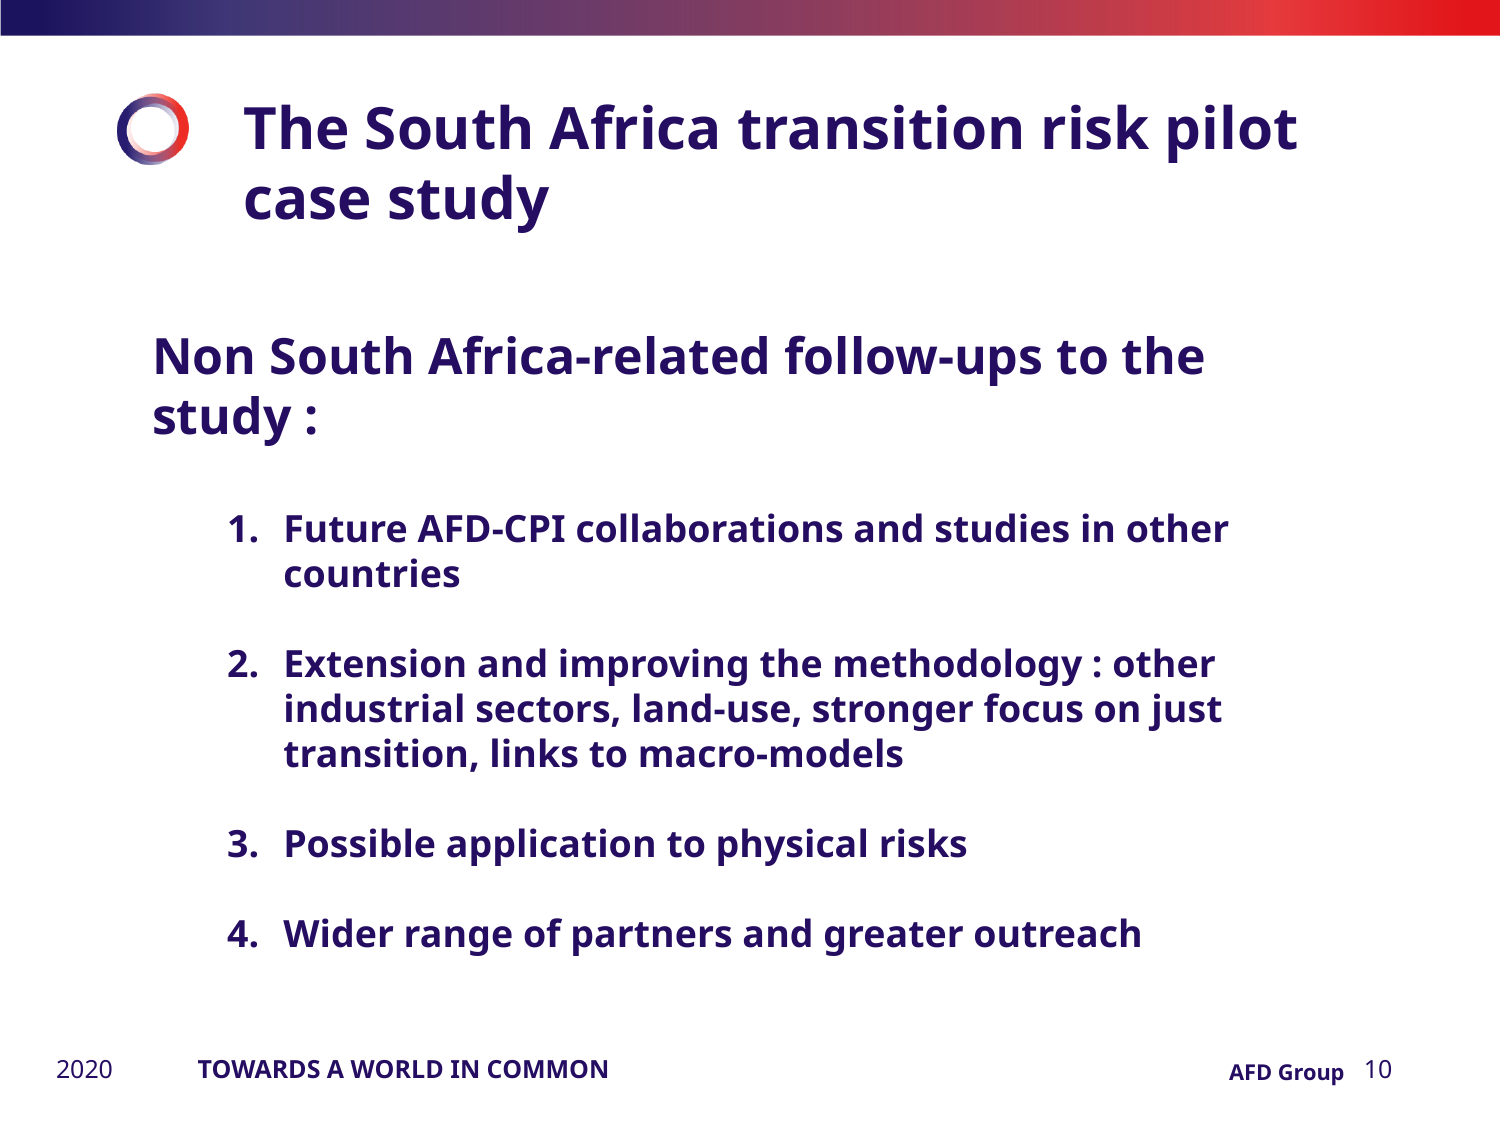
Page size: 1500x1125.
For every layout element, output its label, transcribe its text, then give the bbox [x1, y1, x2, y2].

text_box Non South Africa-related follow-ups to the study : Future AFD-CPI collaborations and studies in other countries Extension and improving the methodology : other industrial sectors, land-use, stronger focus on just transition, links to macro-models Possible application to physical risks Wider range of partners and greater outreach [137, 317, 1369, 1008]
picture [93, 69, 212, 189]
footer TOWARDS A WORLD IN COMMON [183, 1045, 658, 1106]
picture [0, 0, 1500, 46]
title The South Africa transition risk pilot case study [228, 83, 1424, 143]
slide_number 2020 [41, 1045, 183, 1106]
